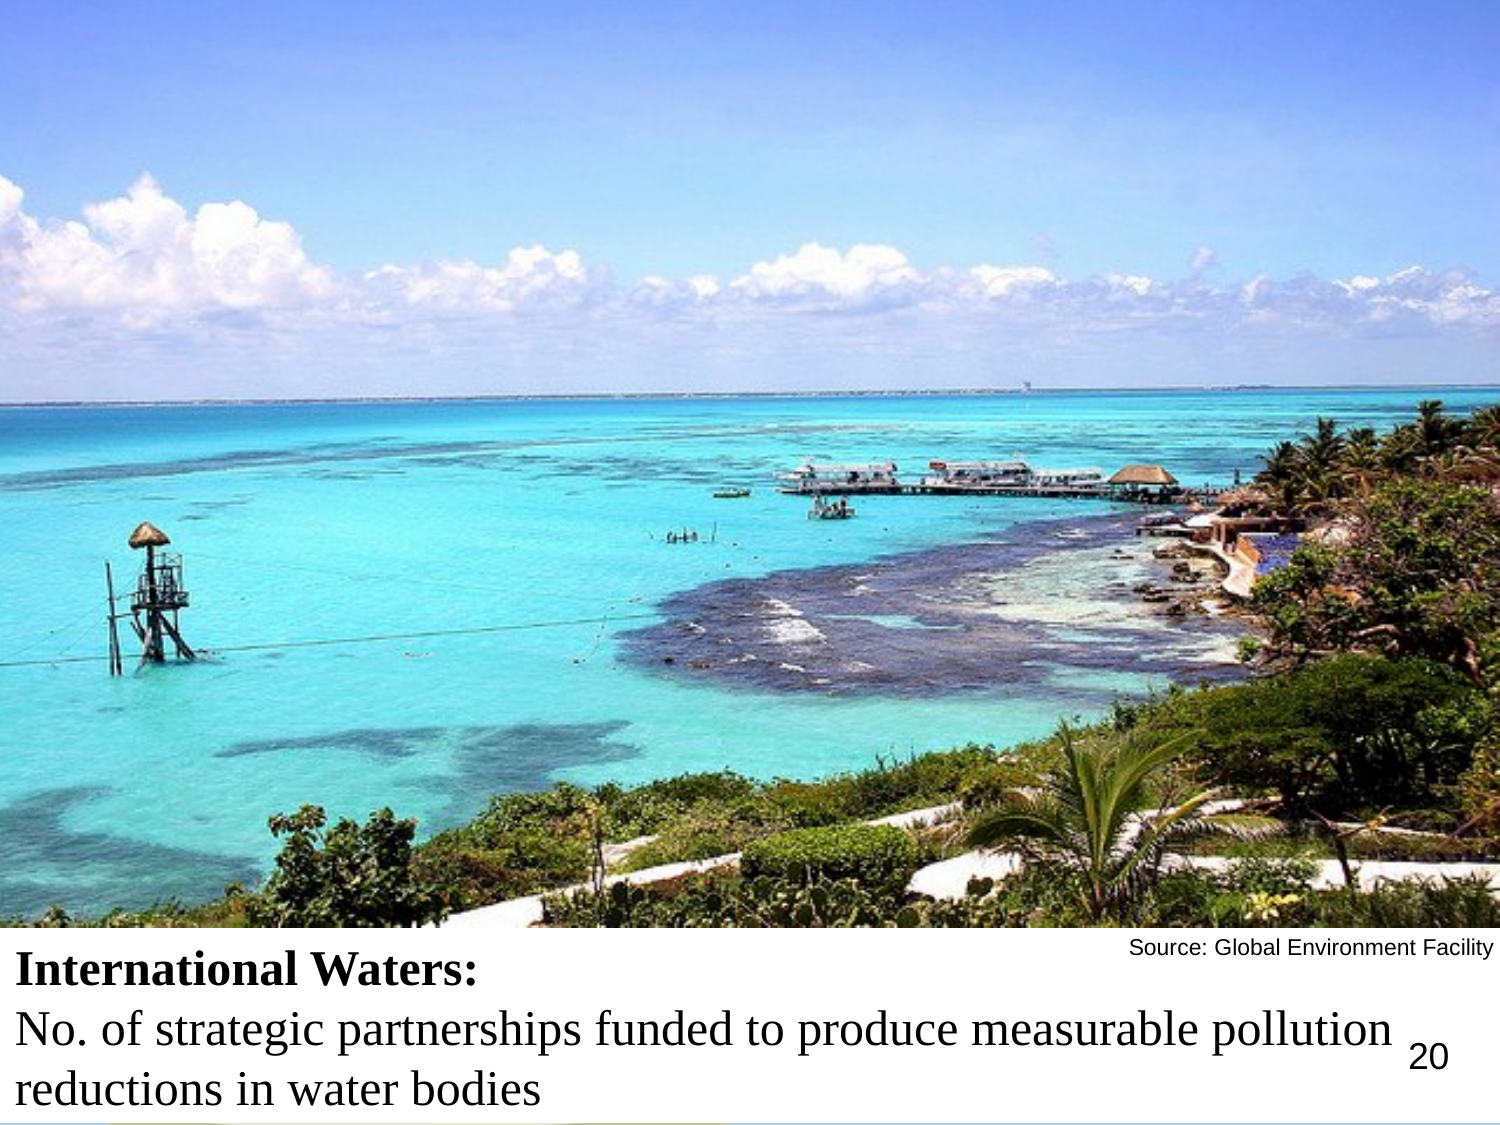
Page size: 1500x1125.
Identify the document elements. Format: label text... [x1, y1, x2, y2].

slide_number 20 [1374, 1012, 1500, 1095]
text_box Source: Global Environment Facility [1114, 935, 1500, 968]
text_box International Waters: No. of strategic partnerships funded to produce measurable pollution reductions in water bodies [0, 936, 1500, 1123]
picture [0, 0, 1500, 929]
